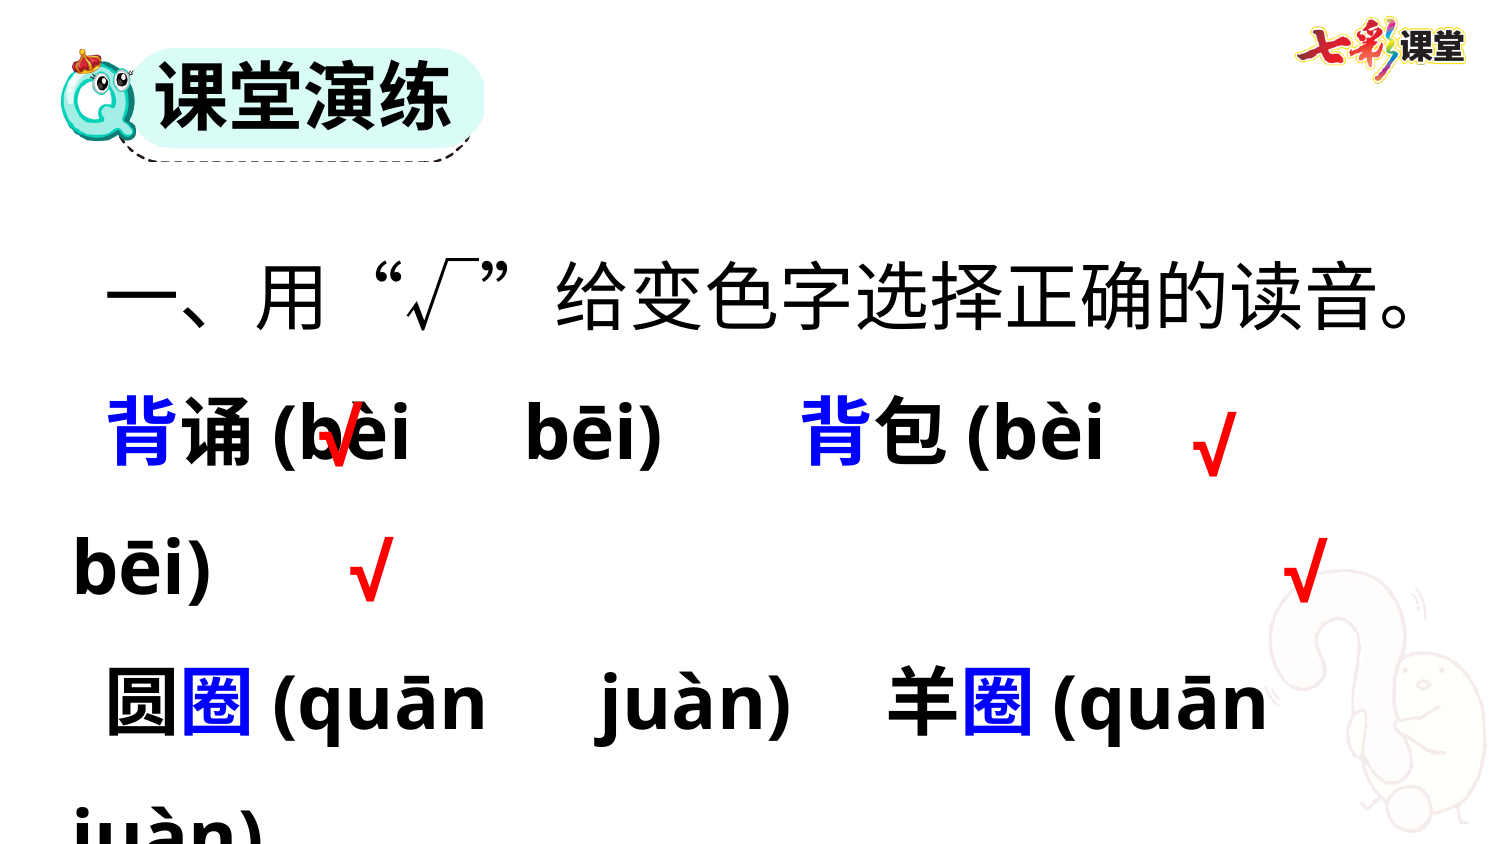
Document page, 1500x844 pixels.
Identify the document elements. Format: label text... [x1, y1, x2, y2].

text_box 一、用“√”给变色字选择正确的读音。 背诵(bèi bēi) 背包(bèi bēi) 圆圈(quān juàn) 羊圈(quān juàn) [56, 197, 1459, 844]
picture [61, 48, 485, 163]
text_box √ [304, 520, 434, 623]
text_box √ [273, 386, 403, 488]
text_box √ [1238, 521, 1368, 623]
text_box √ [1147, 396, 1277, 498]
picture [1293, 15, 1468, 84]
text_box 课堂演练 [141, 43, 491, 145]
